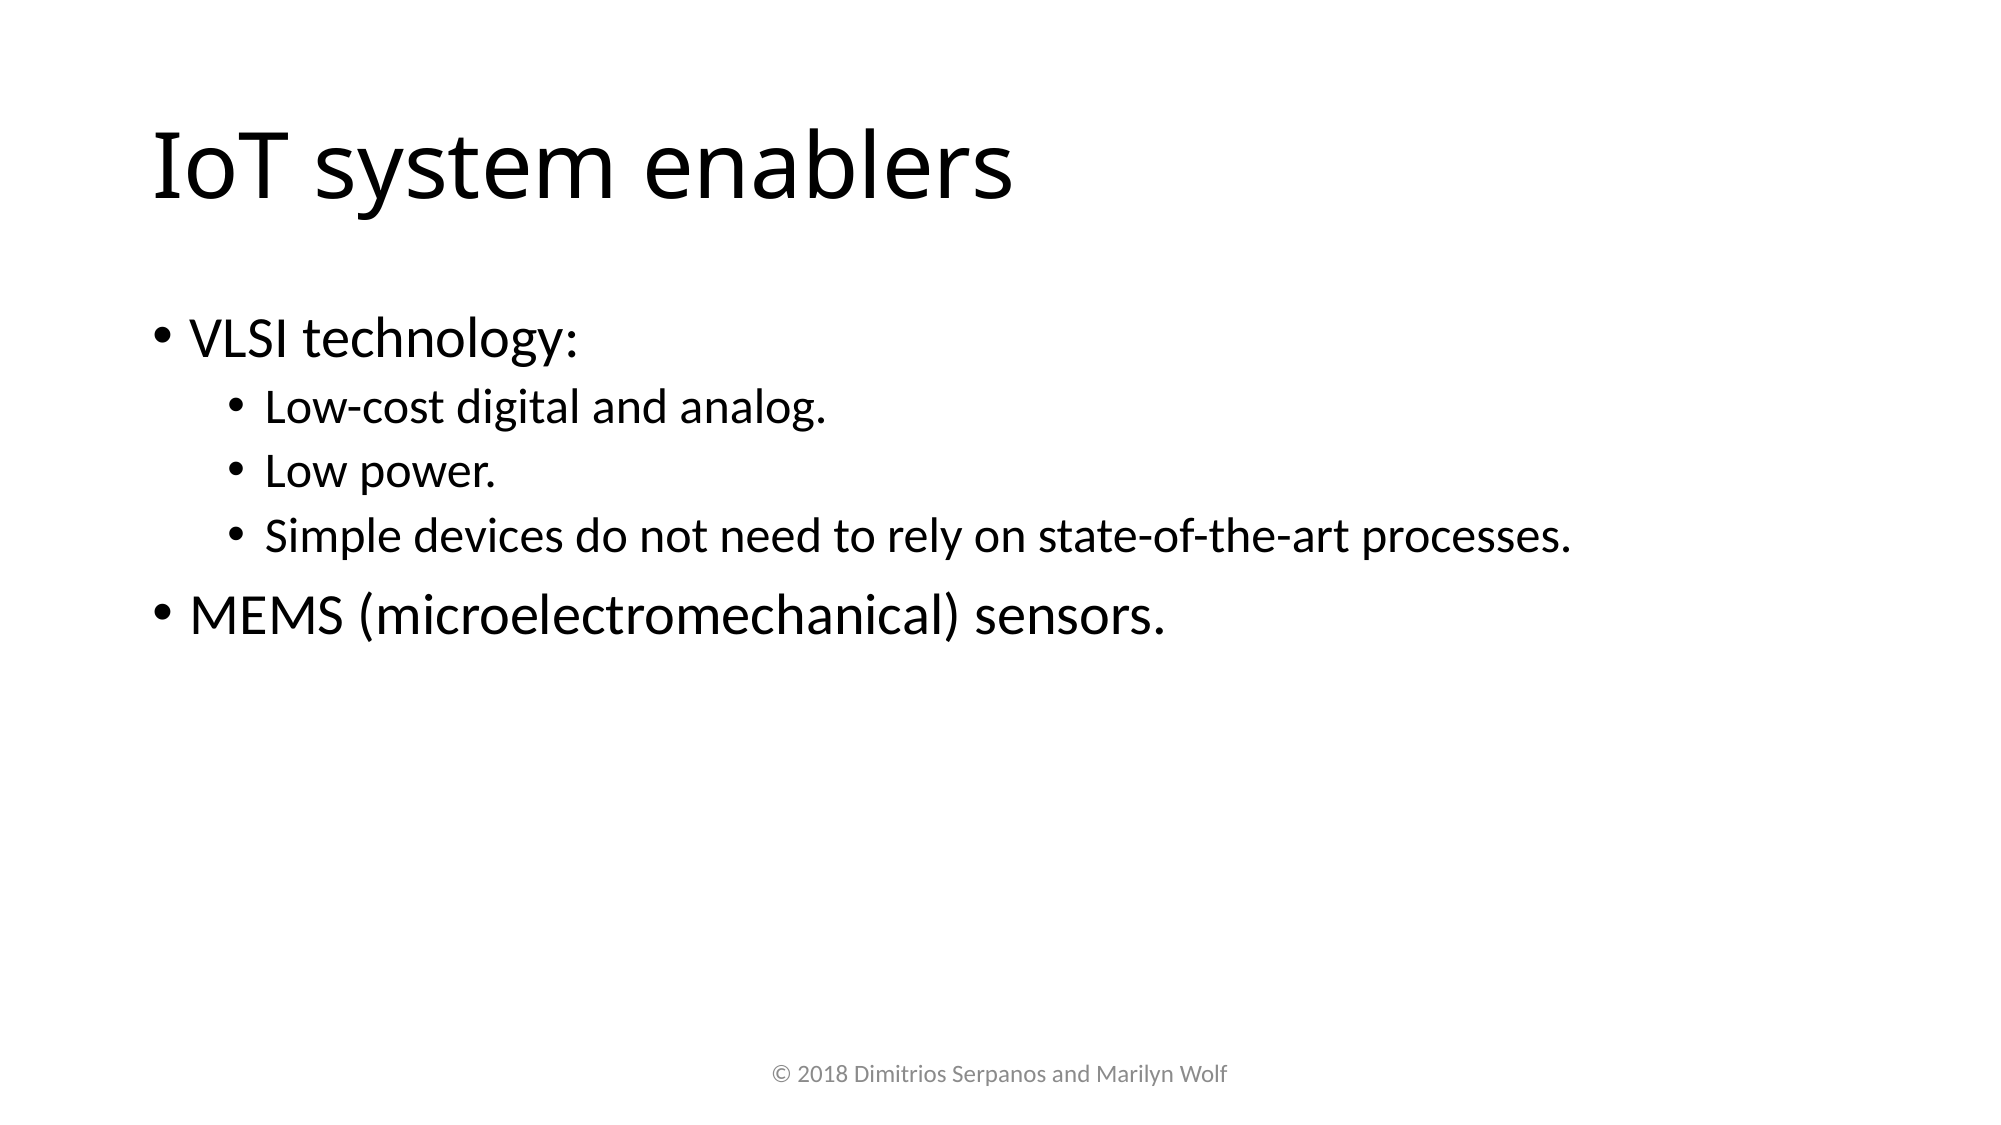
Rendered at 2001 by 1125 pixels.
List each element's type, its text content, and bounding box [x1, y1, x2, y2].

list VLSI technology: Low-cost digital and analog. Low power. Simple devices do not need to rely on state-of-the-art processes. MEMS (microelectromechanical) sensors. [137, 299, 1863, 1014]
title IoT system enablers [137, 59, 1863, 278]
footer © 2018 Dimitrios Serpanos and Marilyn Wolf [662, 1042, 1338, 1103]
